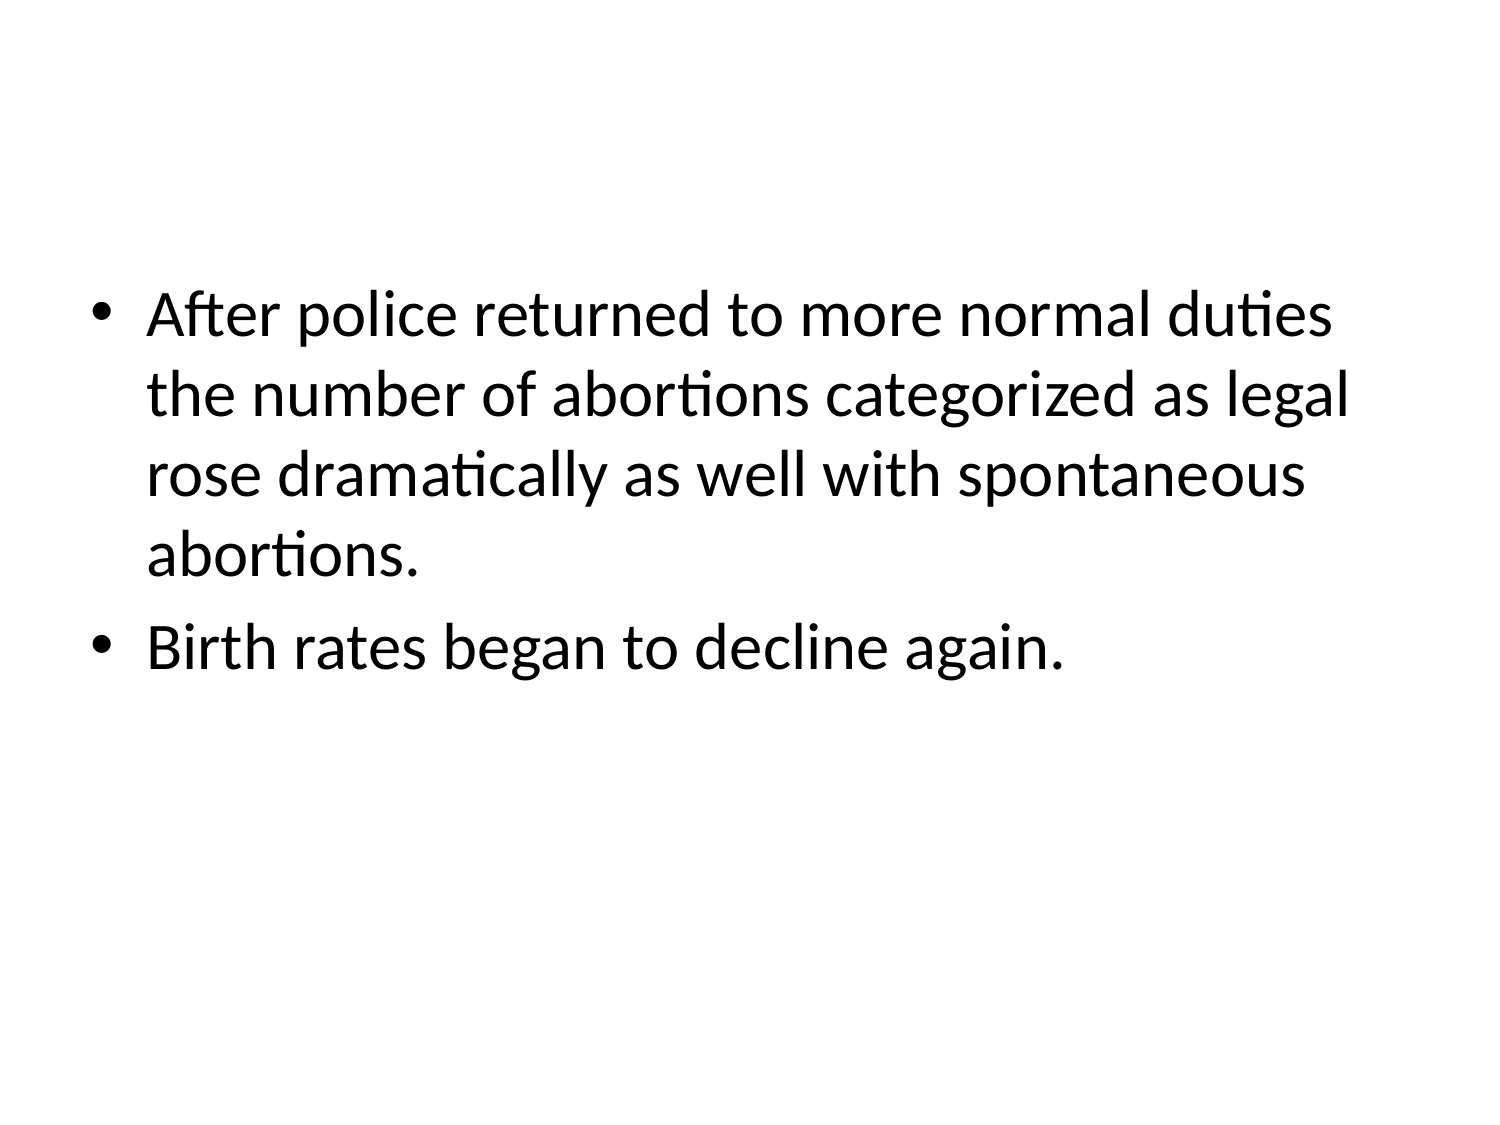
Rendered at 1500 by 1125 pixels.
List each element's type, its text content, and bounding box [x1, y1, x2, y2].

list After police returned to more normal duties the number of abortions categorized as legal rose dramatically as well with spontaneous abortions. Birth rates began to decline again. [75, 262, 1425, 1005]
